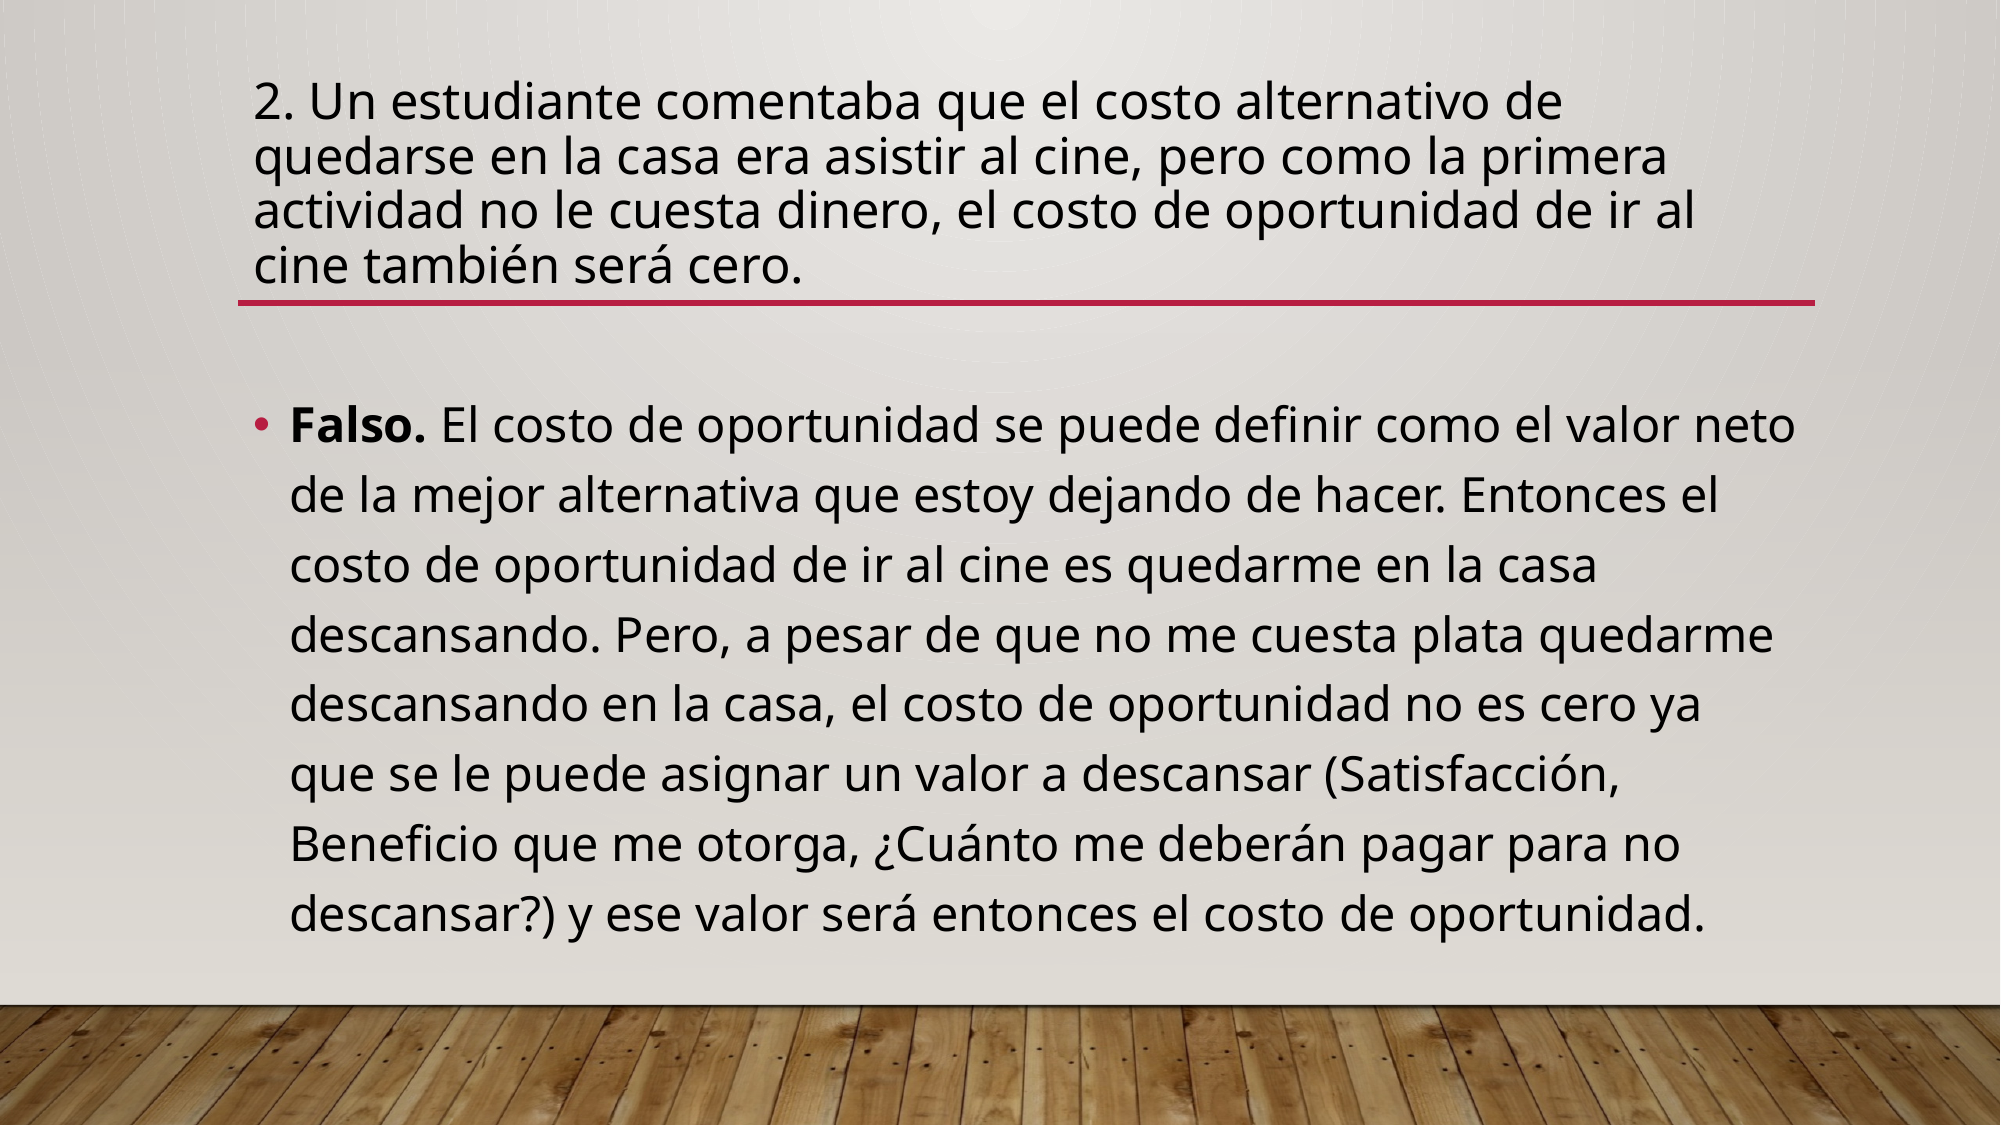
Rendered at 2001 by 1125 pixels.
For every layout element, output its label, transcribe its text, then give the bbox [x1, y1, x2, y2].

list Falso. El costo de oportunidad se puede definir como el valor neto de la mejor alternativa que estoy dejando de hacer. Entonces el costo de oportunidad de ir al cine es quedarme en la casa descansando. Pero, a pesar de que no me cuesta plata quedarme descansando en la casa, el costo de oportunidad no es cero ya que se le puede asignar un valor a descansar (Satisfacción, Beneficio que me otorga, ¿Cuánto me deberán pagar para no descansar?) y ese valor será entonces el costo de oportunidad. [238, 375, 1814, 965]
picture [0, 1005, 2000, 1125]
title 2. Un estudiante comentaba que el costo alternativo de quedarse en la casa era asistir al cine, pero como la primera actividad no le cuesta dinero, el costo de oportunidad de ir al cine también será cero. [238, 68, 1814, 305]
